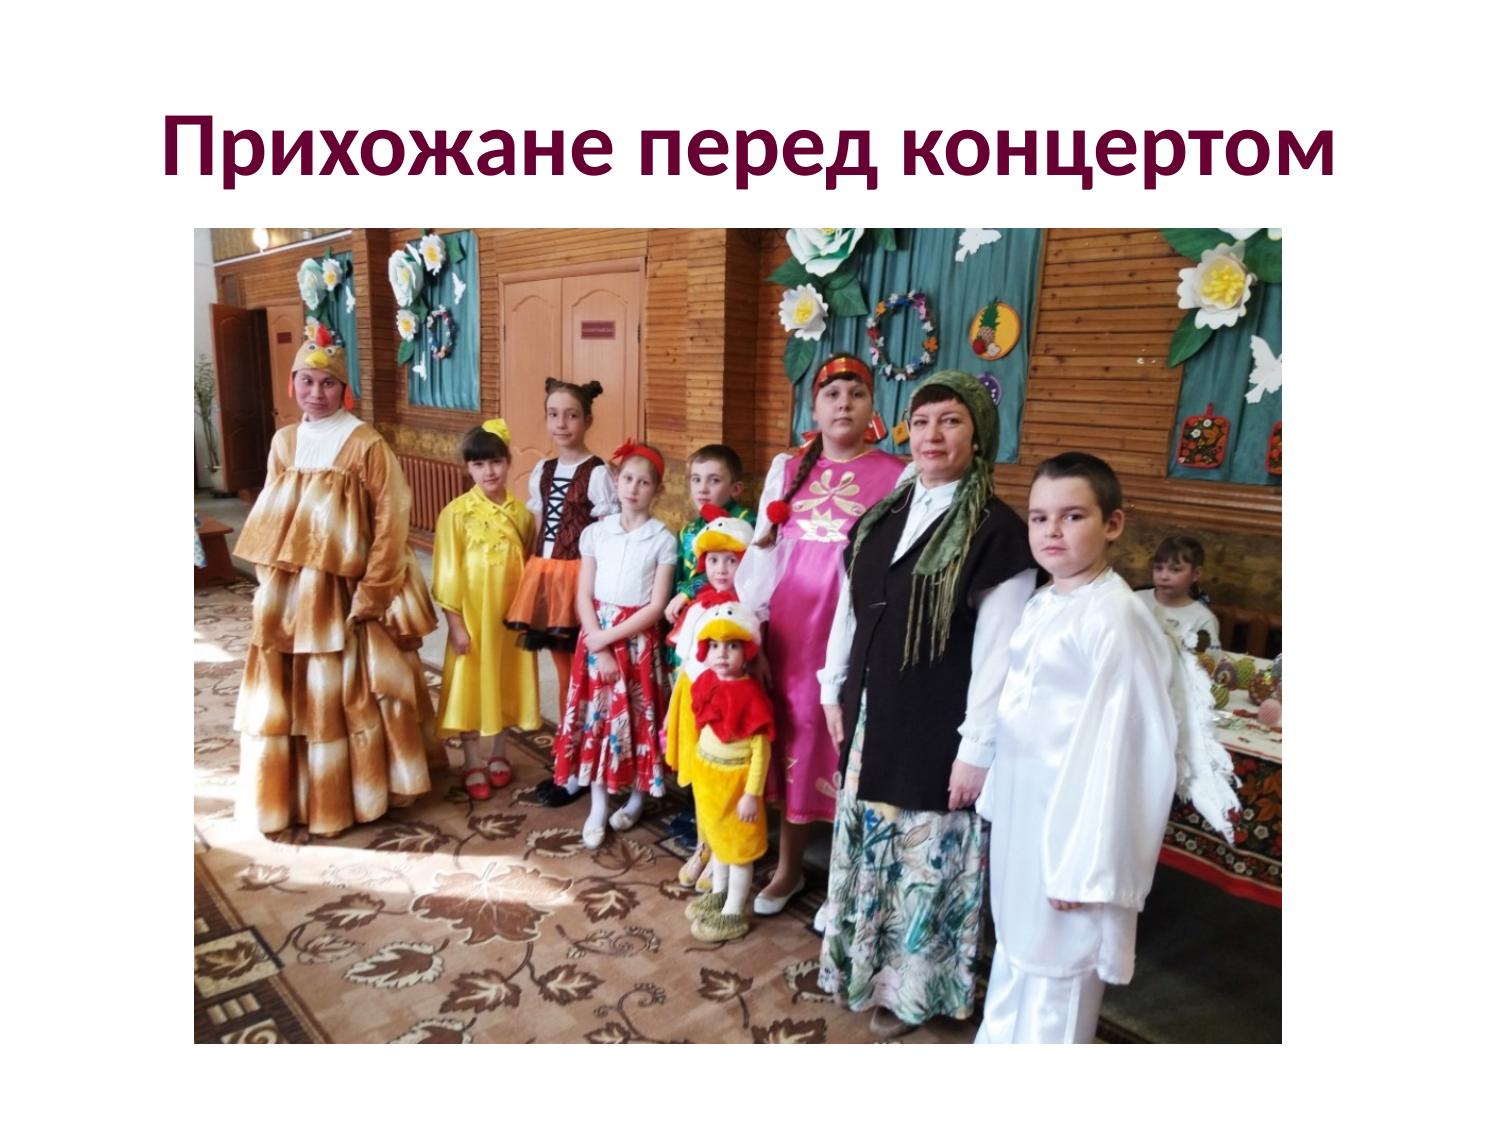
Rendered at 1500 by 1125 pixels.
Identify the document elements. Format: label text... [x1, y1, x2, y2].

title Прихожане перед концертом [75, 45, 1425, 233]
picture [194, 228, 1282, 1045]
